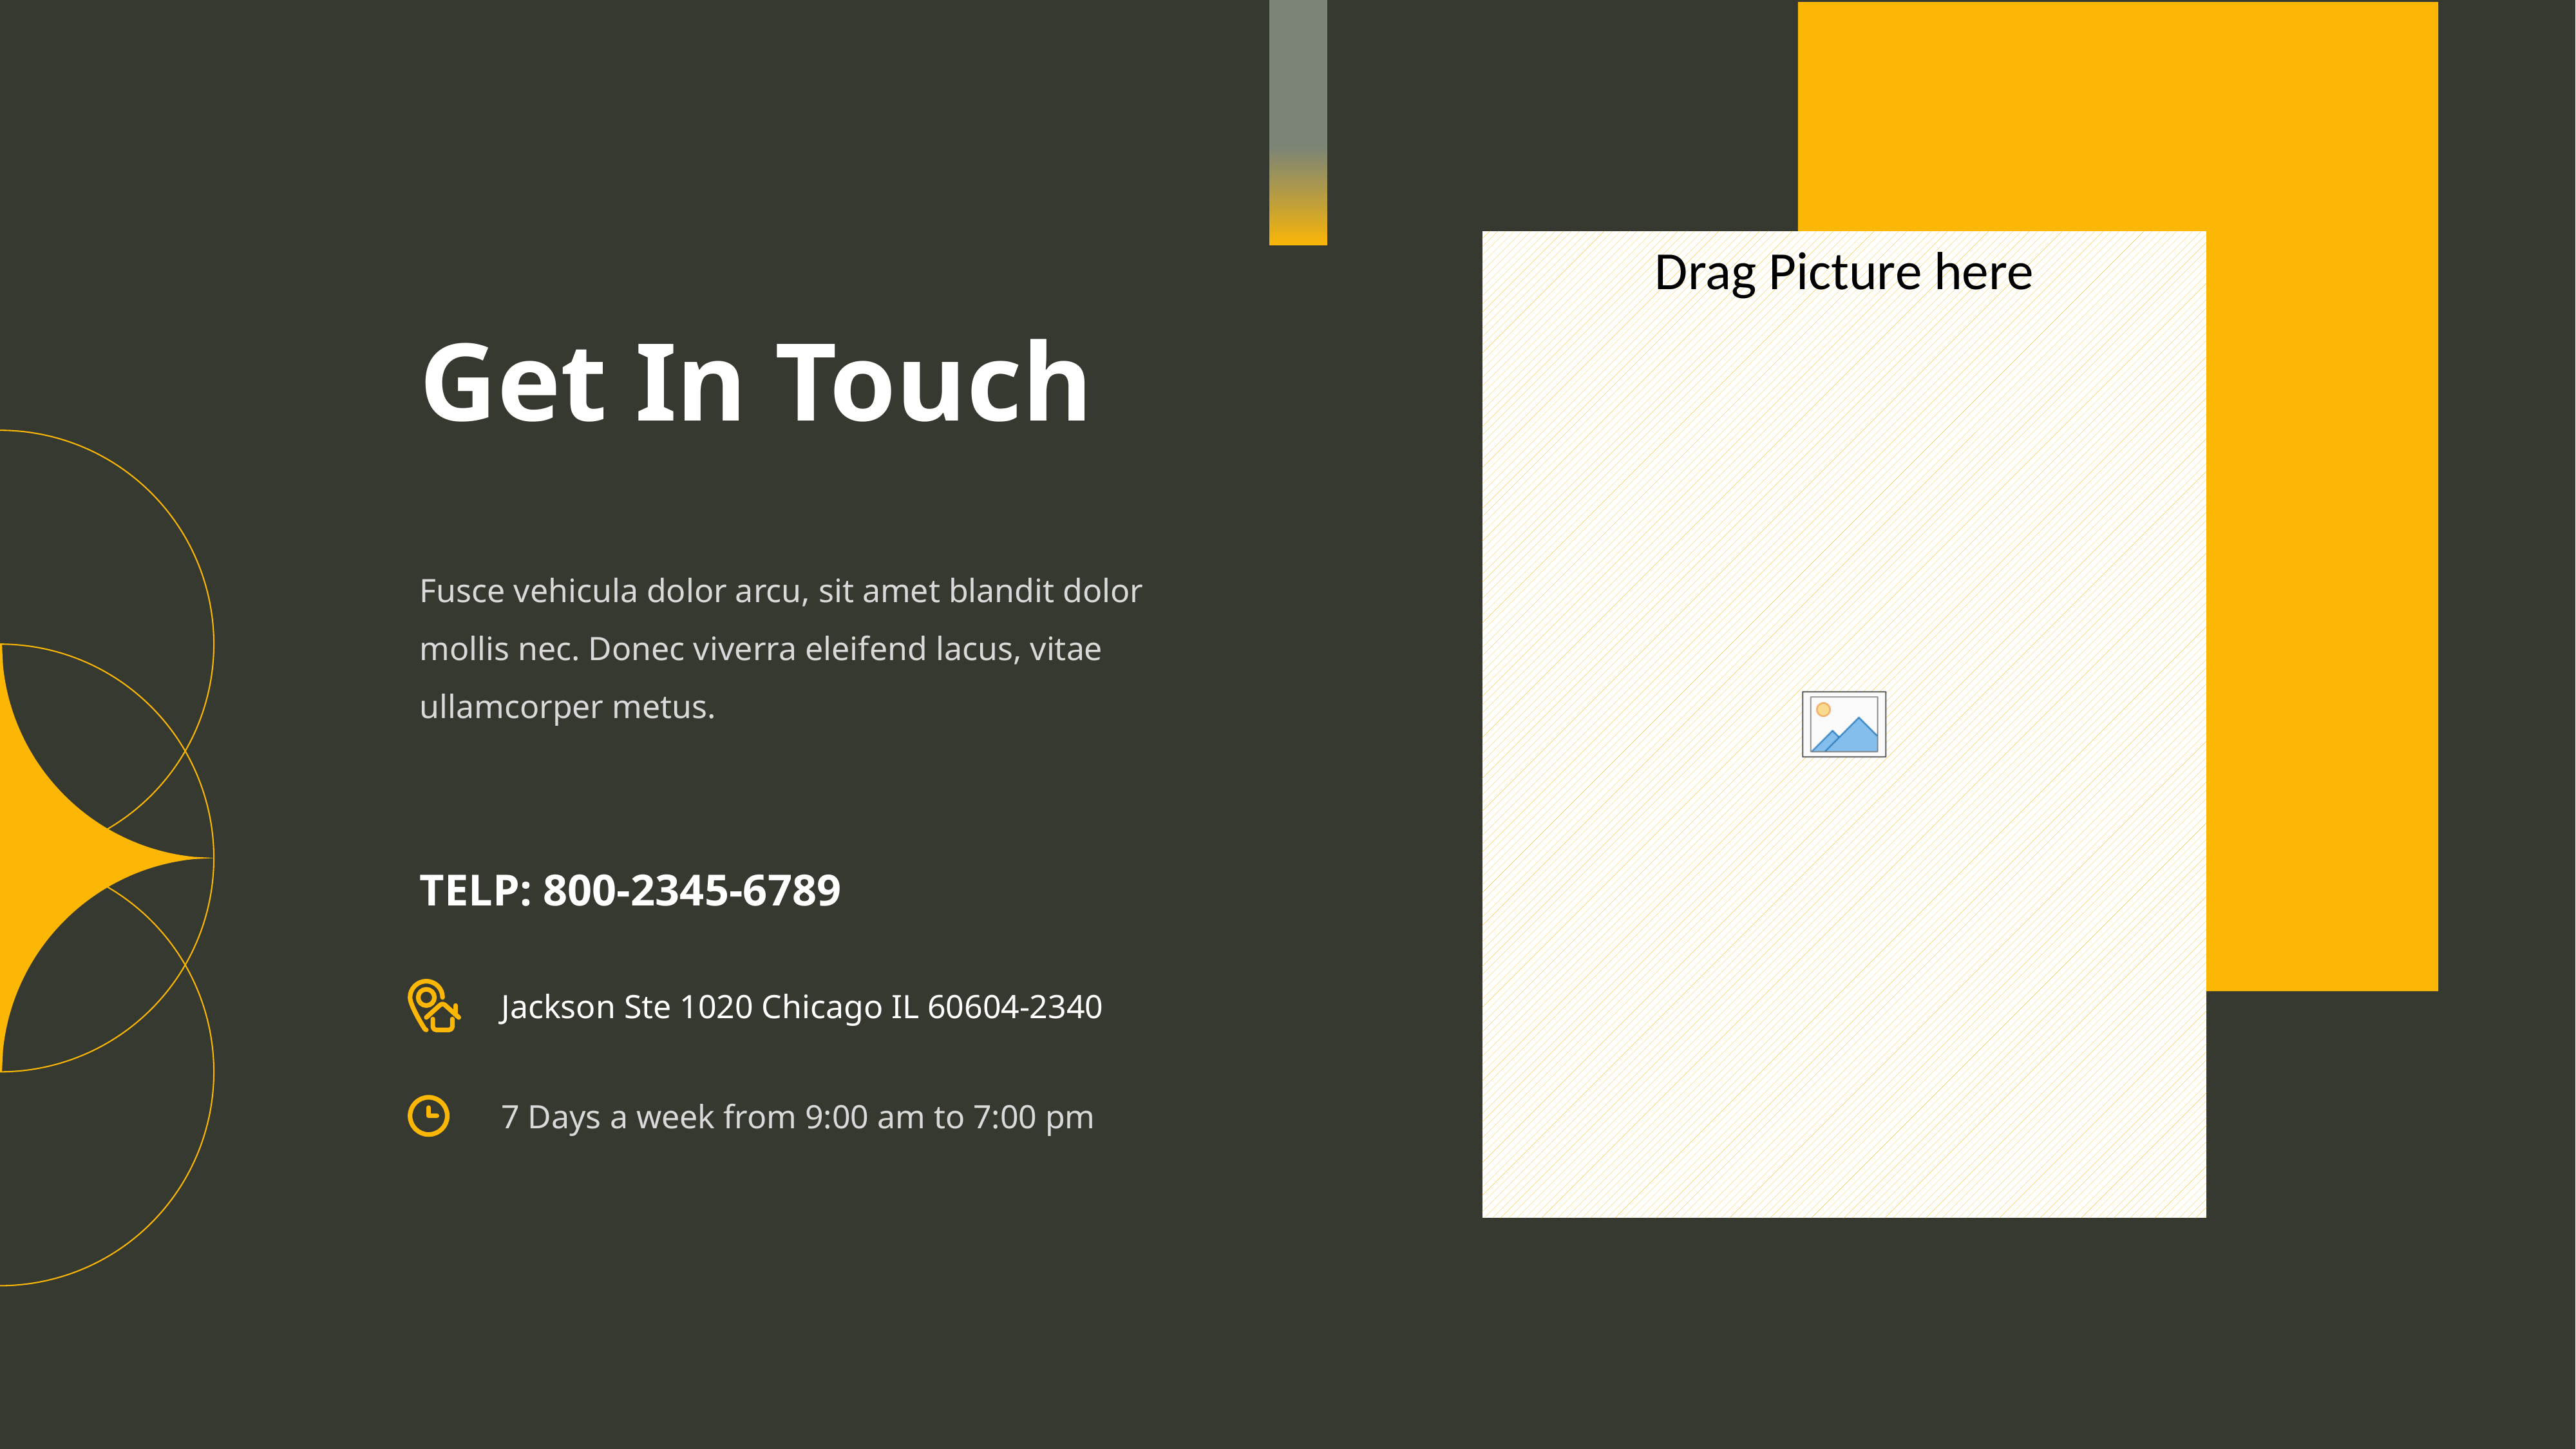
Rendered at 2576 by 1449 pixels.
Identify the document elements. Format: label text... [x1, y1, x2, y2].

picture [1482, 231, 2207, 1218]
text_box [410, 981, 459, 1030]
text_box Jackson Ste 1020 Chicago IL 60604-2340 [491, 981, 1179, 1030]
text_box Fusce vehicula dolor arcu, sit amet blandit dolor mollis nec. Donec viverra eleifend lacus, vitae ullamcorper metus. [410, 545, 1229, 730]
text_box [1269, 0, 1328, 246]
text_box TELP: 800-2345-6789 [410, 858, 878, 919]
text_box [410, 1097, 448, 1135]
text_box Get In Touch [410, 308, 1135, 448]
text_box 7 Days a week from 9:00 am to 7:00 pm [491, 1091, 1217, 1140]
